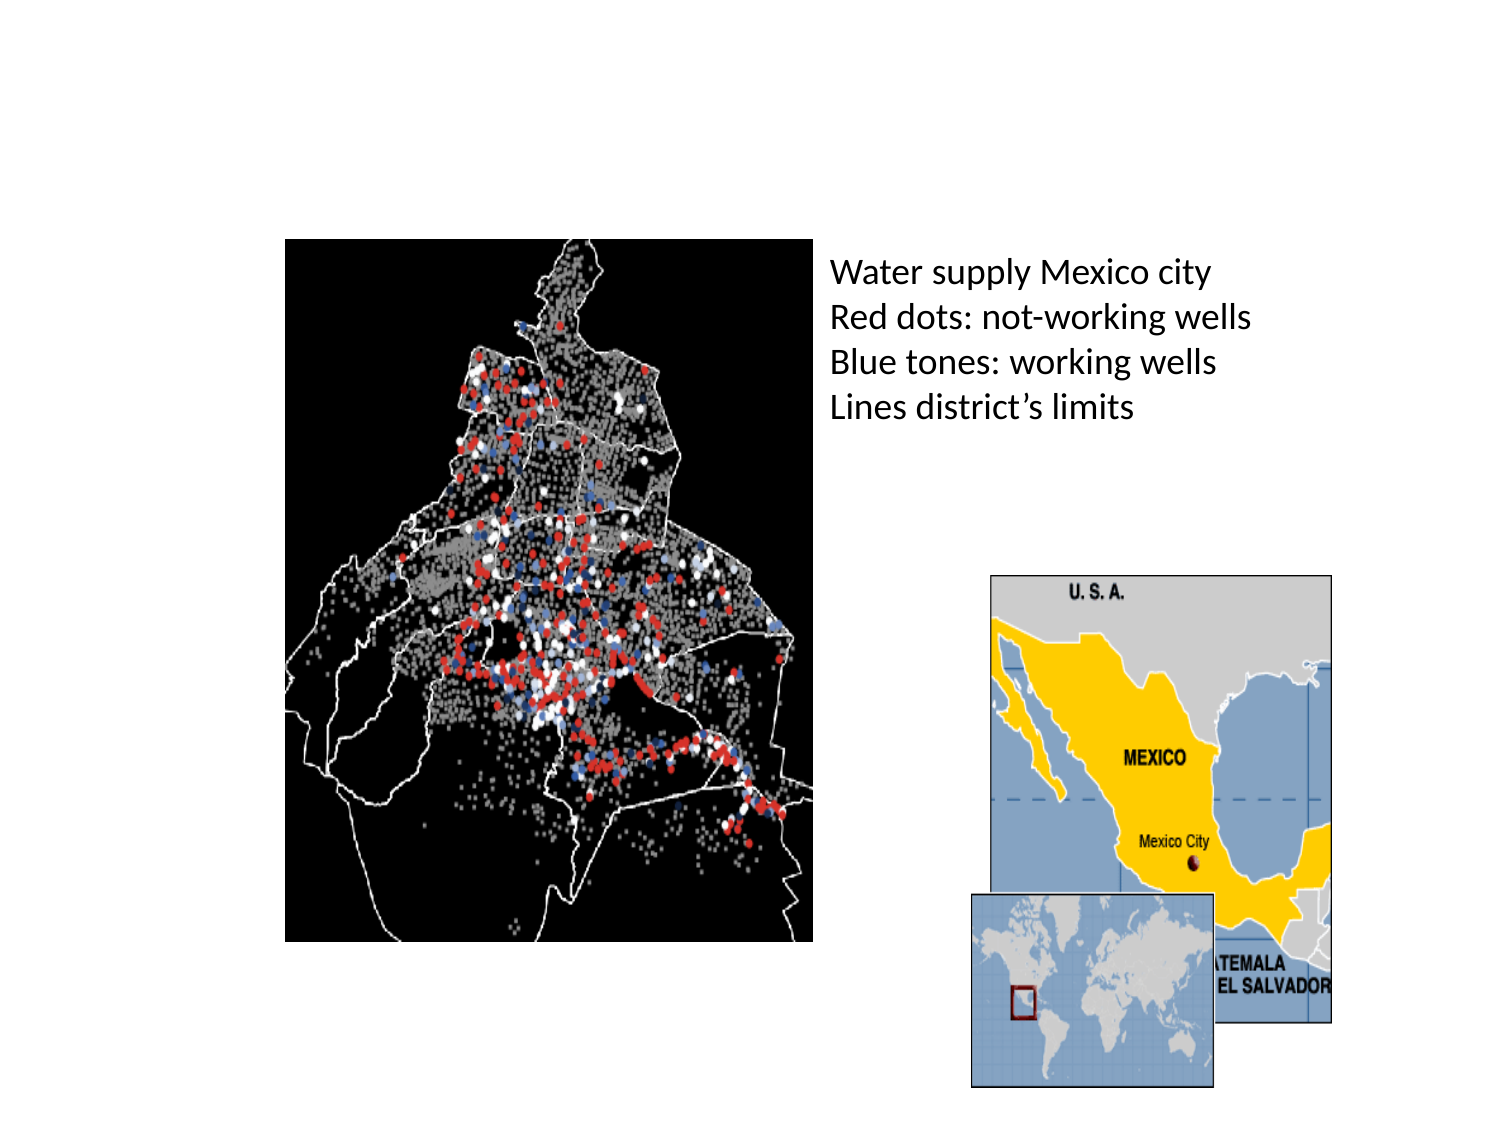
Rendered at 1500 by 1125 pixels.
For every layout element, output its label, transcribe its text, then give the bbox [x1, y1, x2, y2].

text_box Water supply Mexico city Red dots: not-working wells Blue tones: working wells Lines district’s limits [815, 239, 1268, 435]
picture [284, 239, 813, 943]
picture [970, 575, 1332, 1088]
